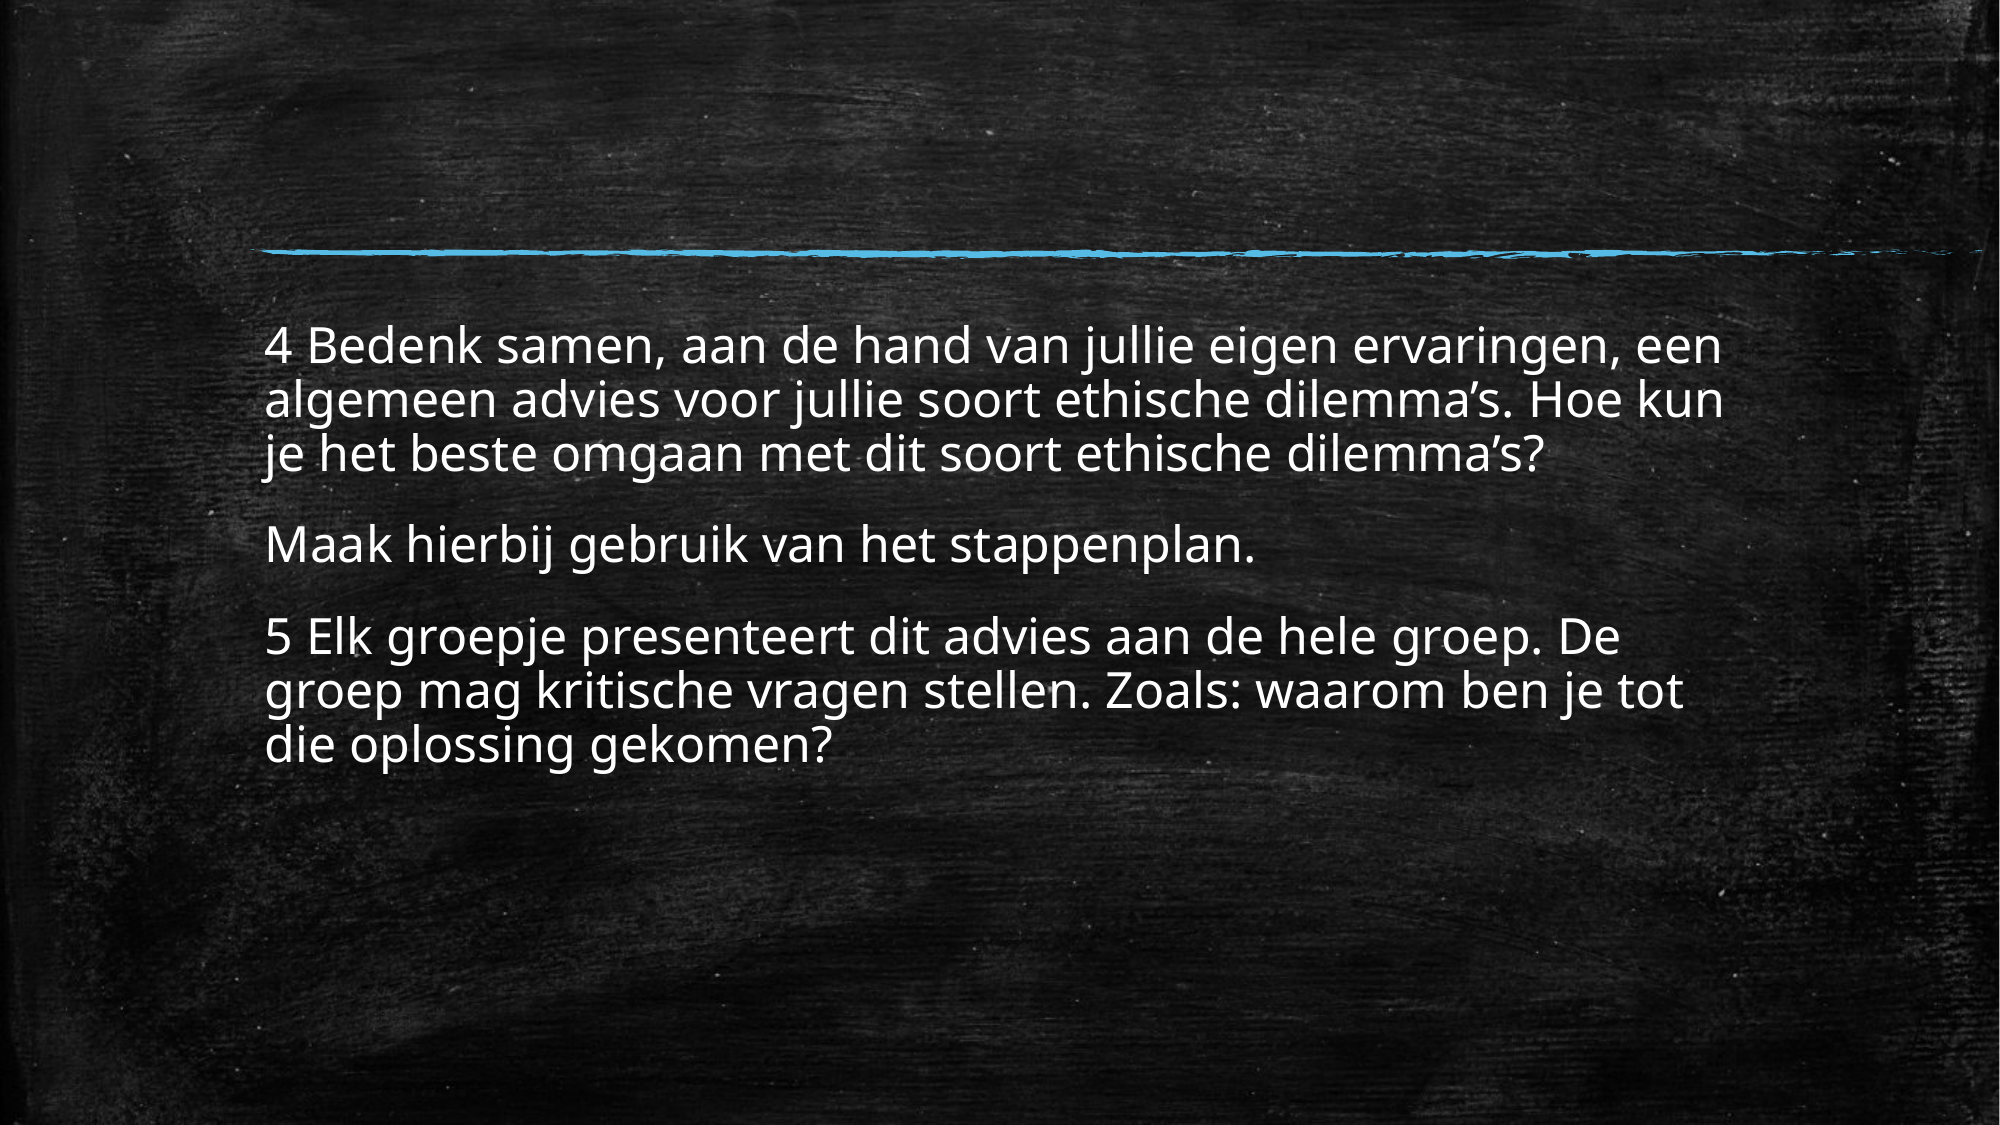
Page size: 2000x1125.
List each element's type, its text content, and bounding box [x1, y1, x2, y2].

list 4 Bedenk samen, aan de hand van jullie eigen ervaringen, een algemeen advies voor jullie soort ethische dilemma’s. Hoe kun je het beste omgaan met dit soort ethische dilemma’s? Maak hierbij gebruik van het stappenplan. 5 Elk groepje presenteert dit advies aan de hele groep. De groep mag kritische vragen stellen. Zoals: waarom ben je tot die oplossing gekomen? [249, 312, 1750, 1013]
